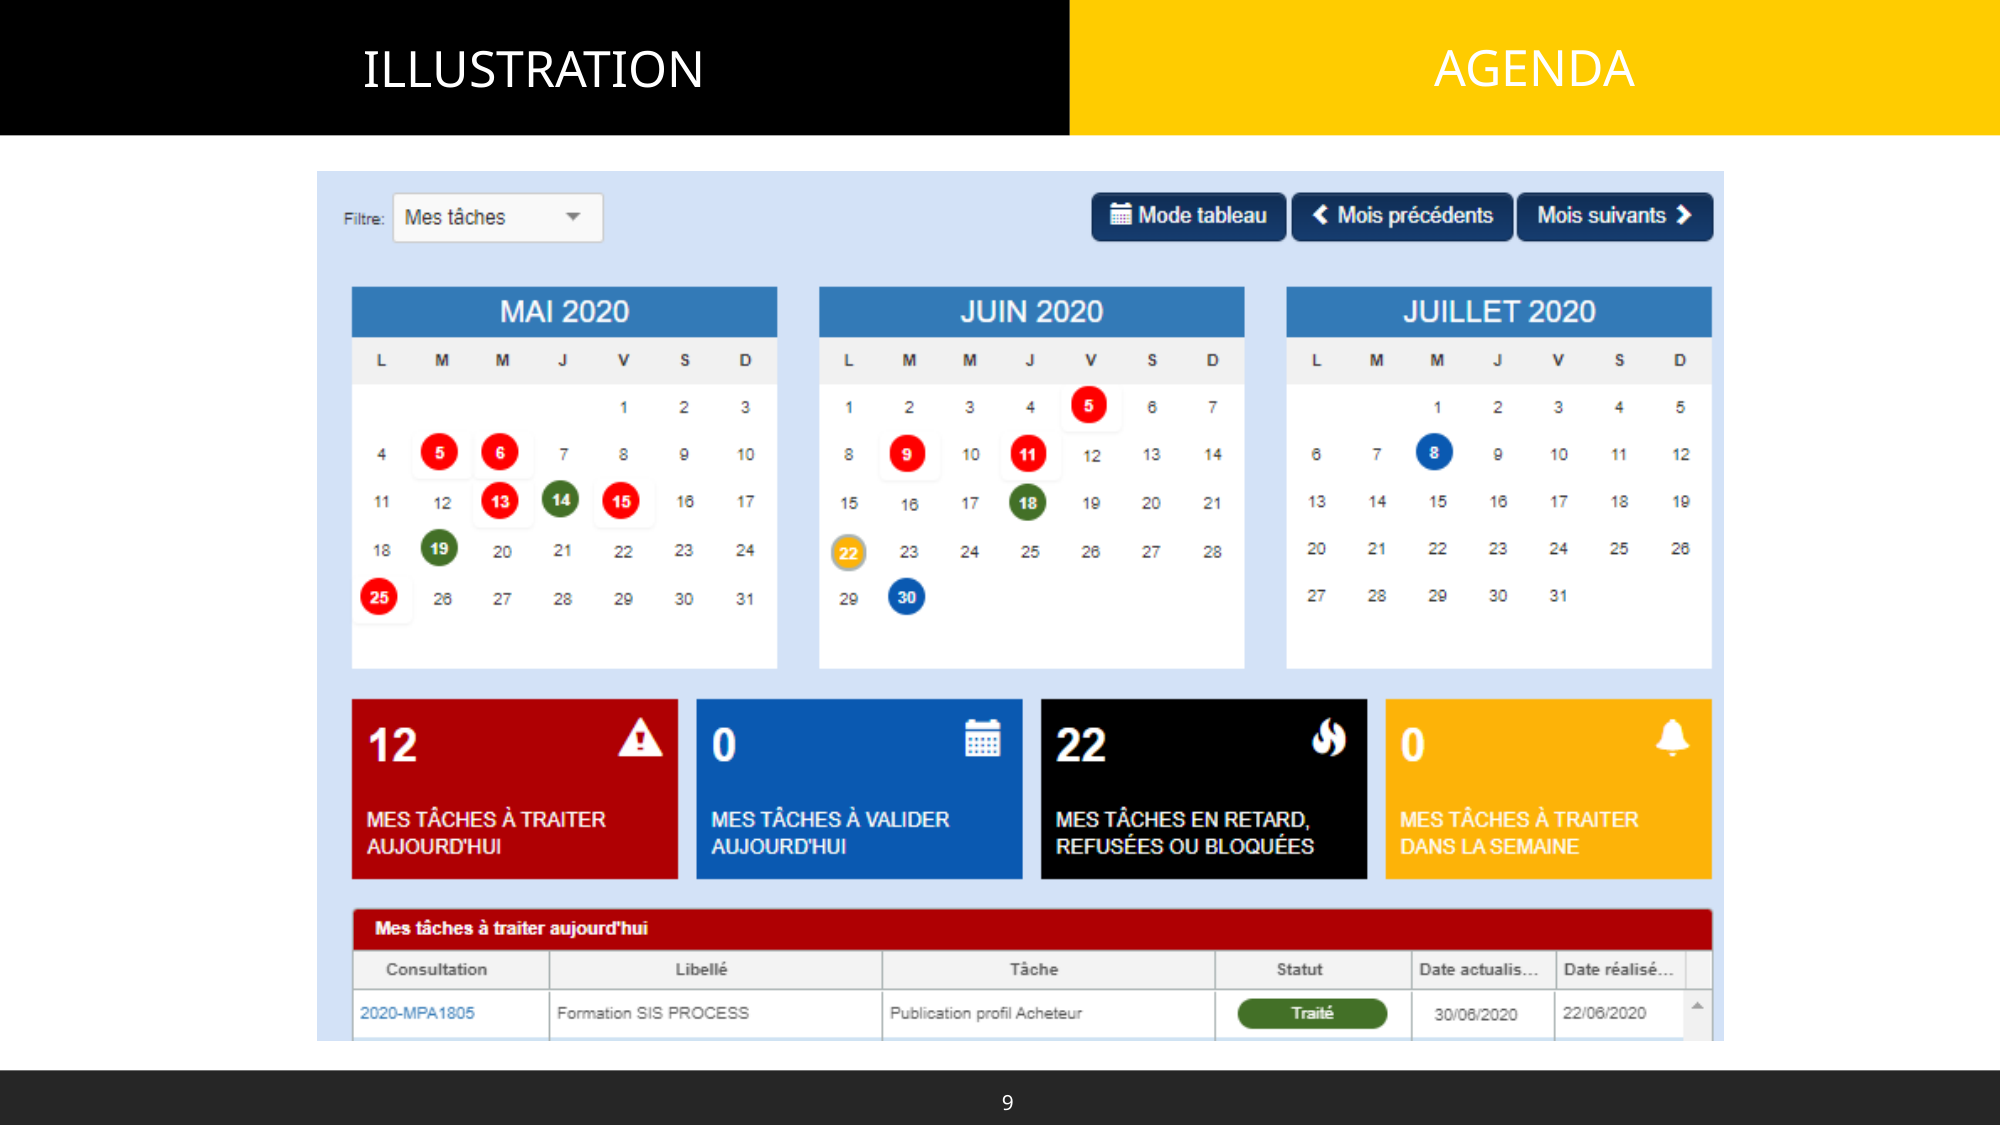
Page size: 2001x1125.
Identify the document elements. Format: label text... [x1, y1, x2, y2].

text_box ILLUSTRATION [0, 0, 1070, 136]
picture [316, 170, 1725, 1041]
text_box AGENDA [1070, 0, 2000, 136]
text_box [0, 1070, 2000, 1125]
